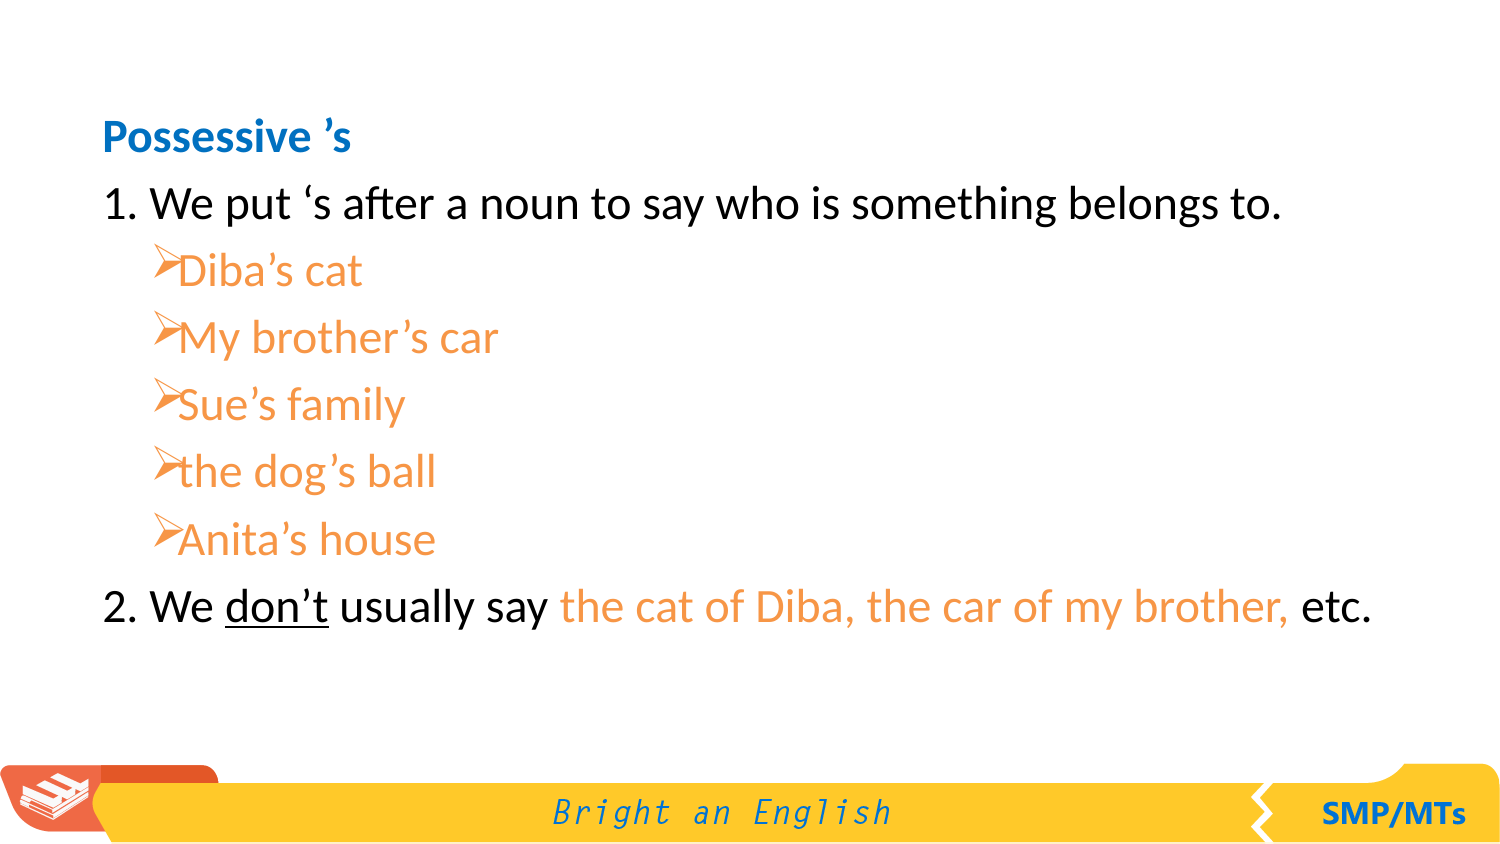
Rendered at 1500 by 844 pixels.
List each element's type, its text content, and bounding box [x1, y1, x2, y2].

text_box Possessive ’s 1. We put ‘s after a noun to say who is something belongs to. Diba’s cat My brother’s car Sue’s family the dog’s ball Anita’s house 2. We don’t usually say the cat of Diba, the car of my brother, etc. [87, 96, 1438, 654]
text_box [82, 171, 1433, 729]
picture [0, 763, 1500, 844]
